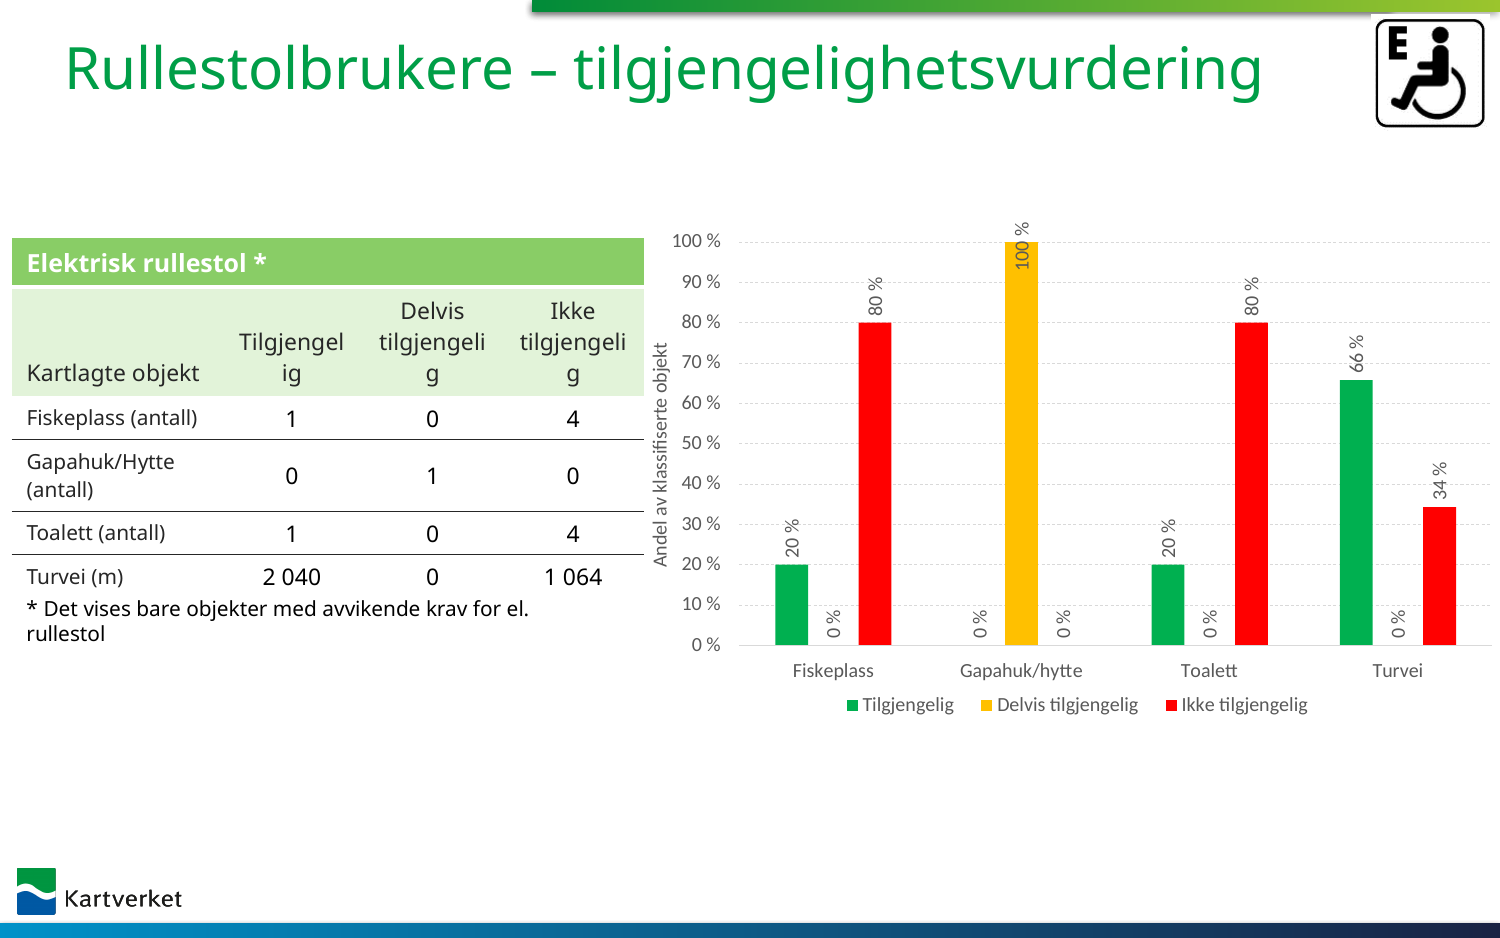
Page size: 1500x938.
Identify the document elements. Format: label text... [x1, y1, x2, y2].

table_cell Kartlagte objekt [12, 289, 222, 396]
table_cell 1 [222, 396, 362, 439]
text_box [1371, 13, 1491, 133]
table_cell Ikke tilgjengelig [503, 289, 638, 396]
table_cell Gapahuk/Hytte (antall) [12, 440, 222, 511]
table_cell Delvis tilgjengelig [362, 289, 503, 396]
table_cell 0 [503, 440, 638, 511]
table_cell 0 [362, 396, 503, 439]
table_cell 4 [503, 512, 638, 554]
table_cell 0 [362, 512, 503, 554]
table_cell 1 [222, 512, 362, 554]
table_cell 4 [503, 396, 638, 439]
table_cell Tilgjengelig [222, 289, 362, 396]
table_header Elektrisk rullestol * [12, 238, 638, 285]
table_cell 1 [362, 440, 503, 511]
table_cell 0 [222, 440, 362, 511]
picture [643, 218, 1500, 728]
table_cell Fiskeplass (antall) [12, 396, 222, 439]
table_cell Toalett (antall) [12, 512, 222, 554]
table_cell 0 [362, 555, 503, 588]
text_box * Det vises bare objekter med avvikende krav for el. rullestol [11, 588, 597, 653]
table_cell 2 040 [222, 555, 362, 588]
table_cell 1 064 [503, 555, 638, 598]
table_cell Turvei (m) [12, 555, 222, 588]
text_box Rullestolbrukere – tilgjengelighetsvurdering [49, 12, 1372, 109]
